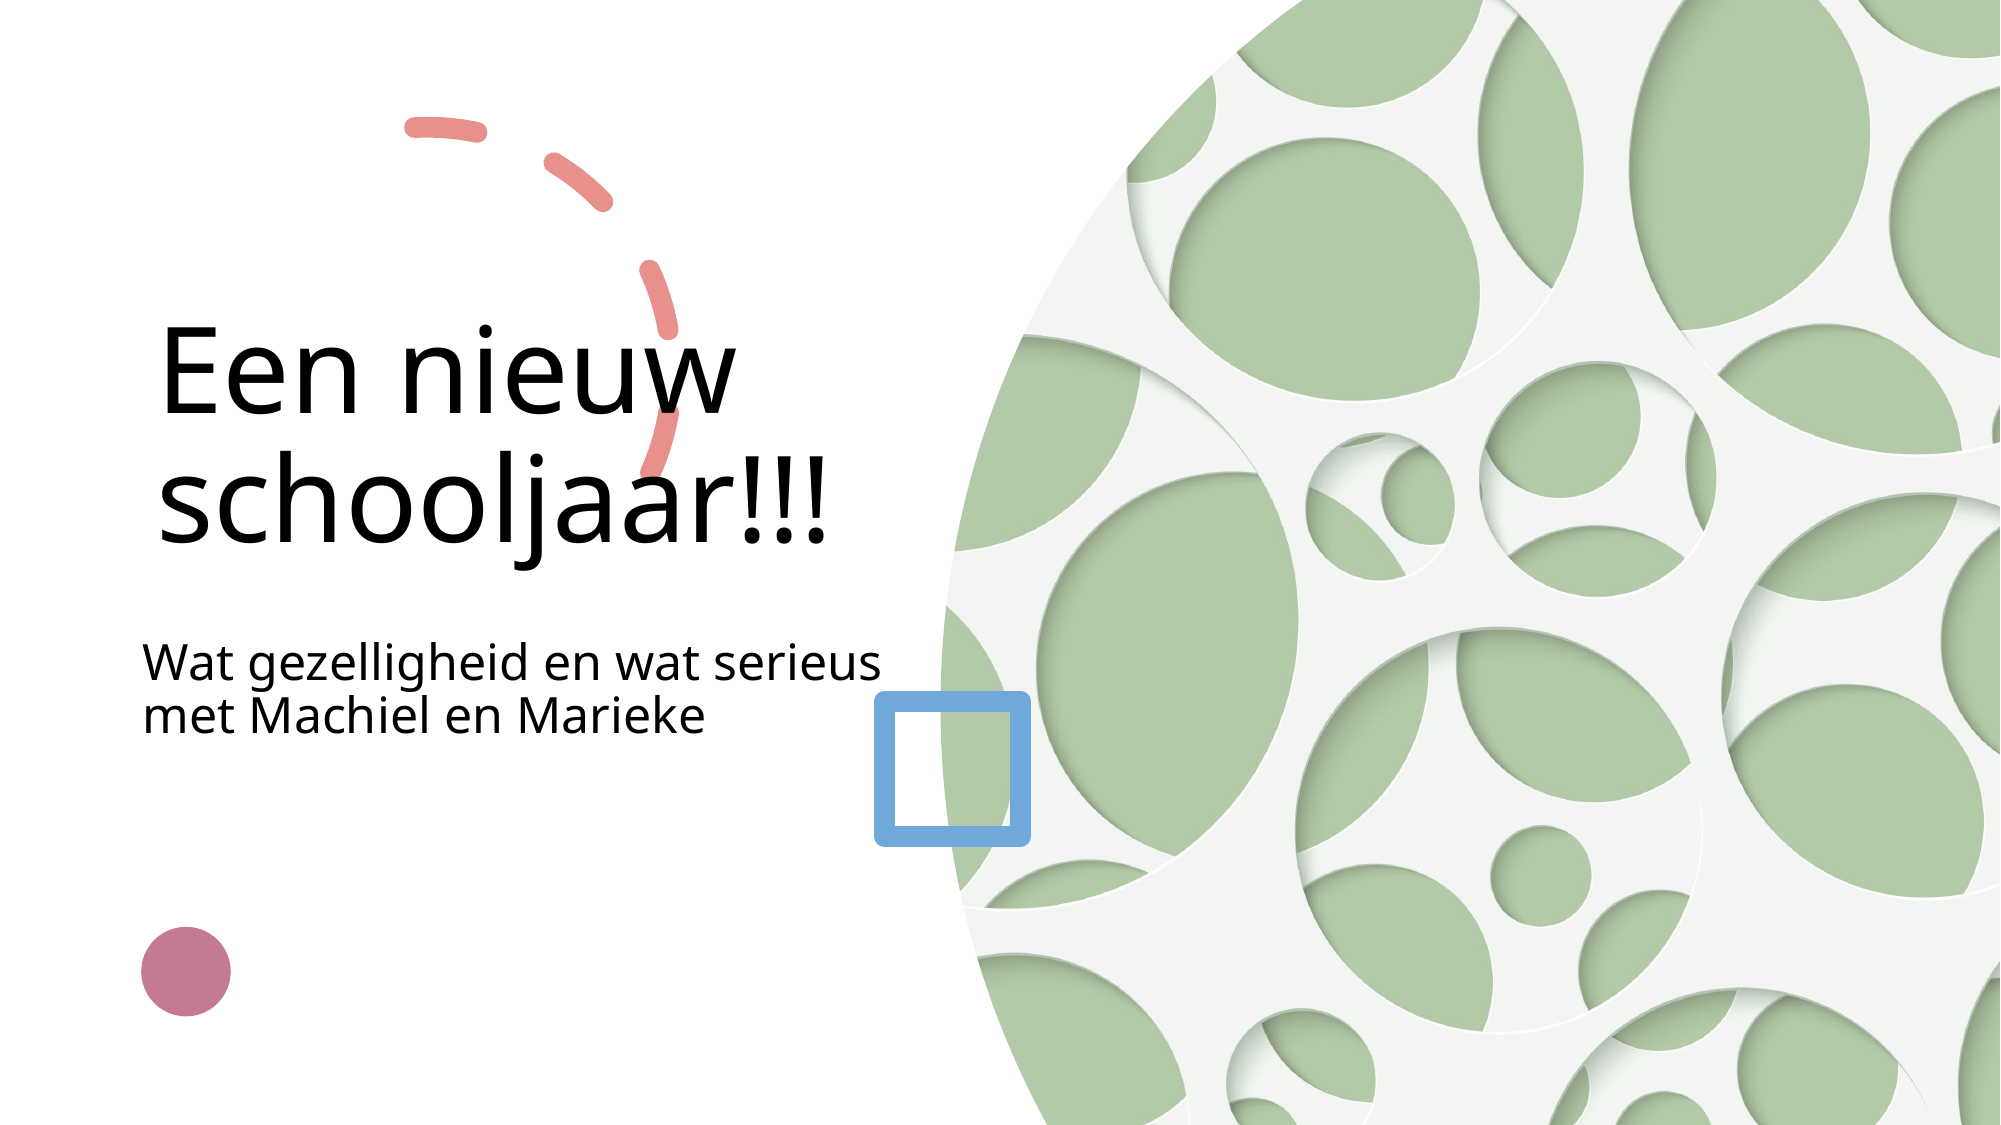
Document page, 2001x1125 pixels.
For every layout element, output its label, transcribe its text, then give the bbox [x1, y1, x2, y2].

text_box [884, 700, 940, 837]
text_box [140, 925, 232, 1018]
subtitle Wat gezelligheid en wat serieus met Machiel en Marieke [127, 629, 904, 901]
title Een nieuw schooljaar!!! [141, 184, 868, 577]
text_box [0, 0, 940, 1125]
picture [940, 0, 2000, 1125]
text_box [414, 126, 584, 184]
